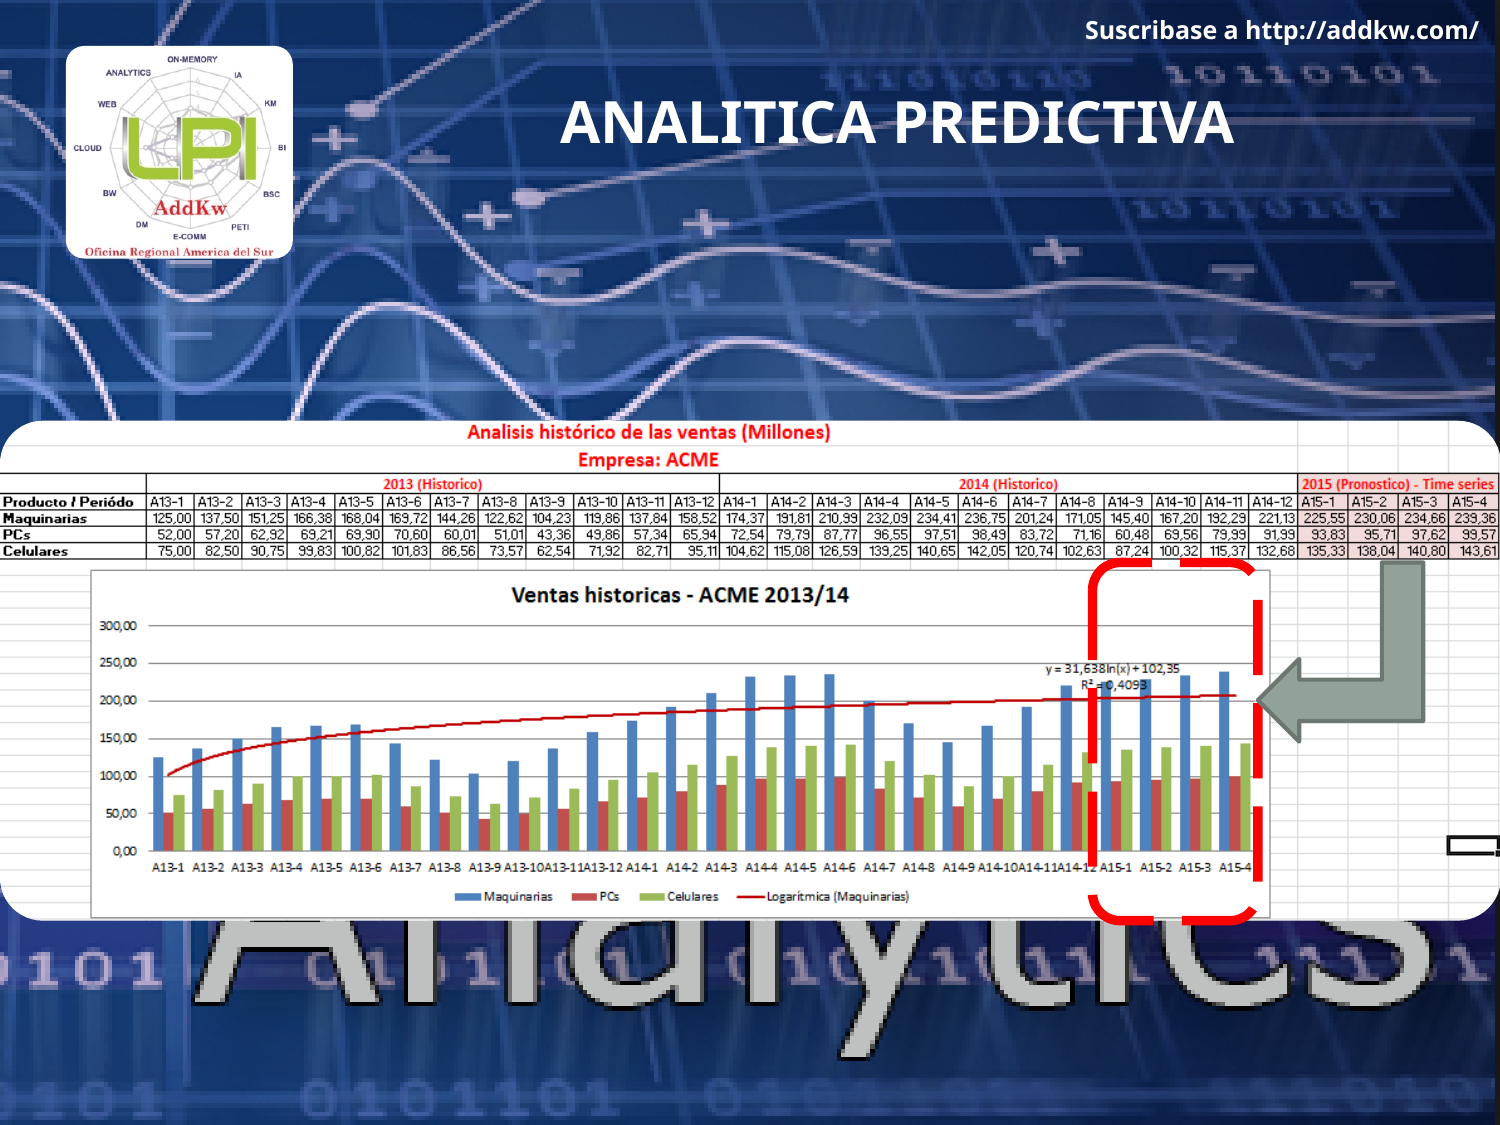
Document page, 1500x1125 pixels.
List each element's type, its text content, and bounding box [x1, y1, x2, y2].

text_box Suscribase a http://addkw.com/ [1070, 7, 1495, 52]
picture [0, 0, 1500, 1125]
text_box ANALITICA PREDICTIVA [324, 78, 1471, 163]
